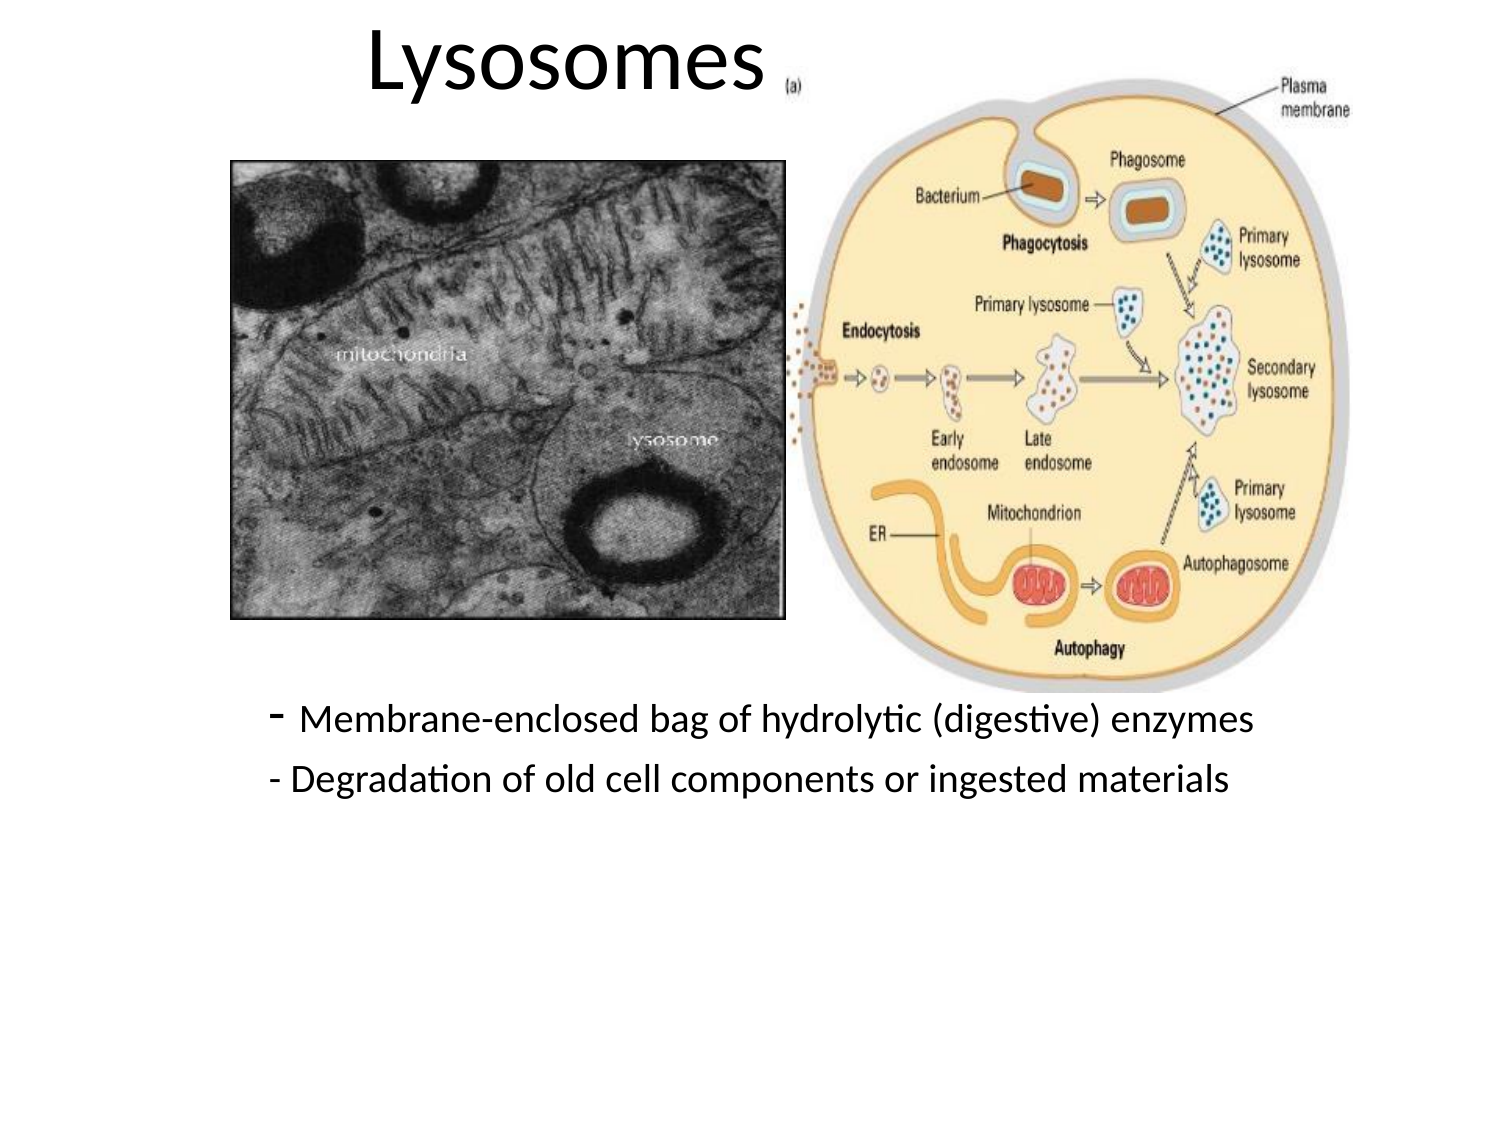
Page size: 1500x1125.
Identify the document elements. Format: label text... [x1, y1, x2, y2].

title Lysosomes [230, 0, 771, 122]
list - Membrane-enclosed bag of hydrolytic (digestive) enzymes - Degradation of old cell components or ingested materials [253, 668, 1294, 811]
picture [229, 160, 786, 620]
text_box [773, 0, 1353, 693]
